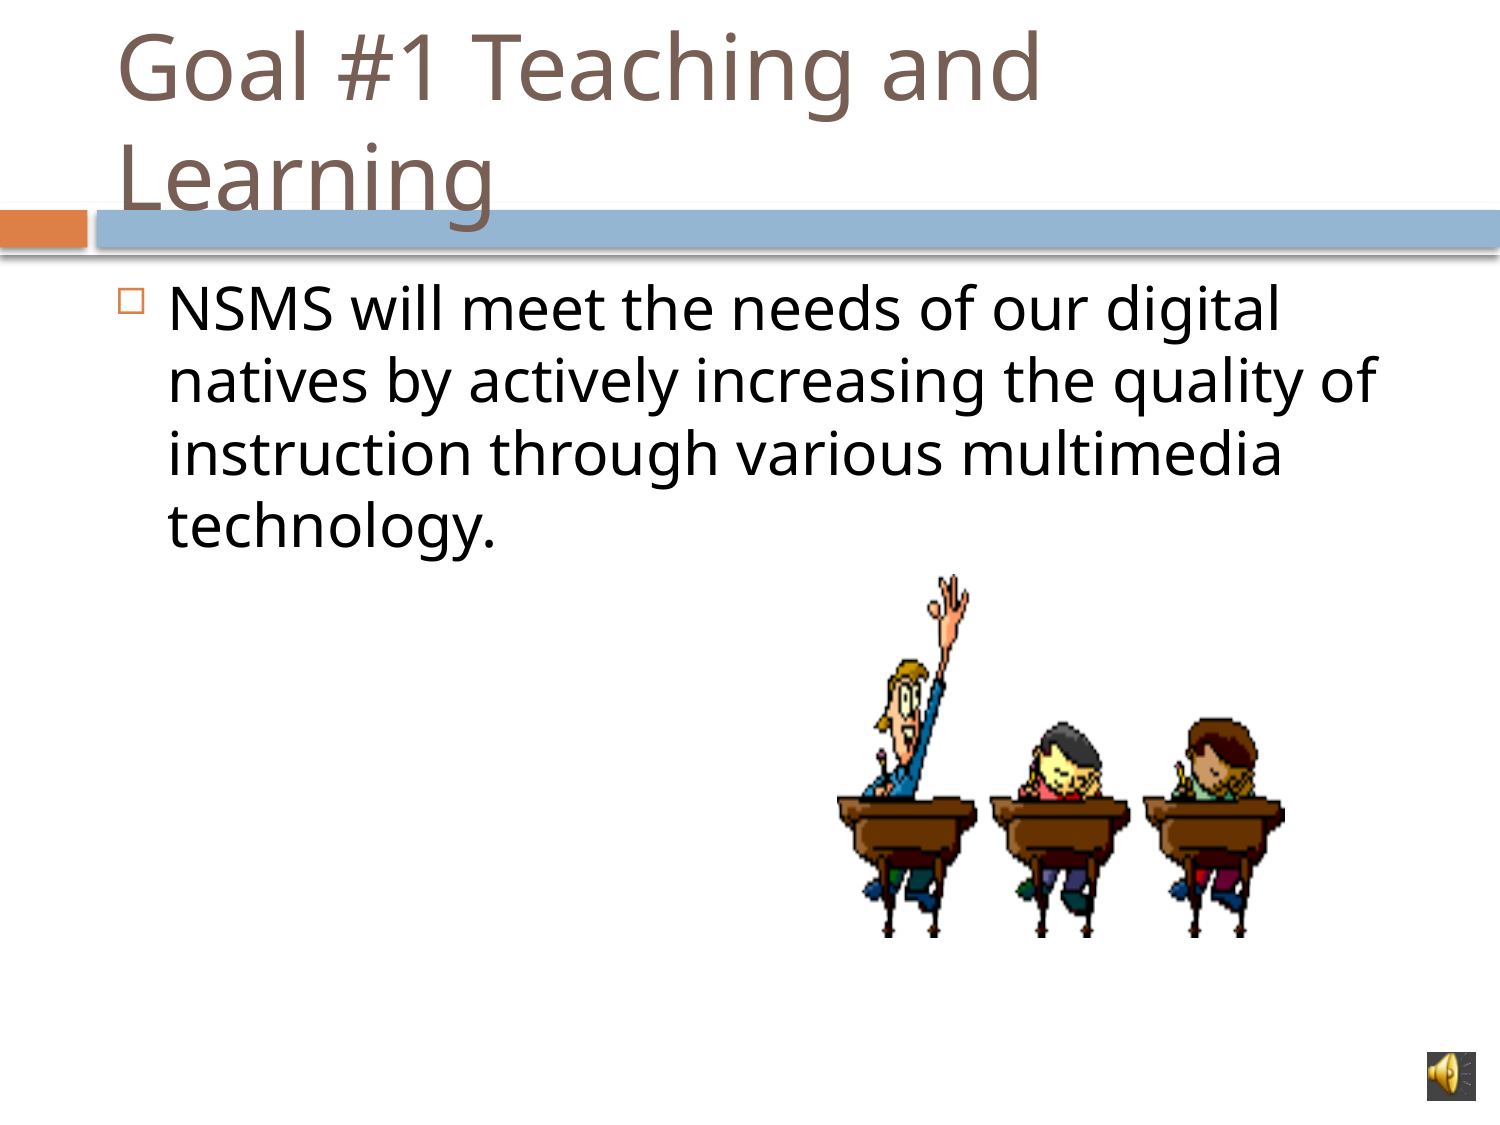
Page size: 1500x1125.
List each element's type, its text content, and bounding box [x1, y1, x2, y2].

title Goal #1 Teaching and Learning [100, 37, 1438, 200]
list NSMS will meet the needs of our digital natives by actively increasing the quality of instruction through various multimedia technology. [100, 262, 1438, 1000]
picture [1426, 1051, 1477, 1102]
picture [837, 574, 1285, 938]
